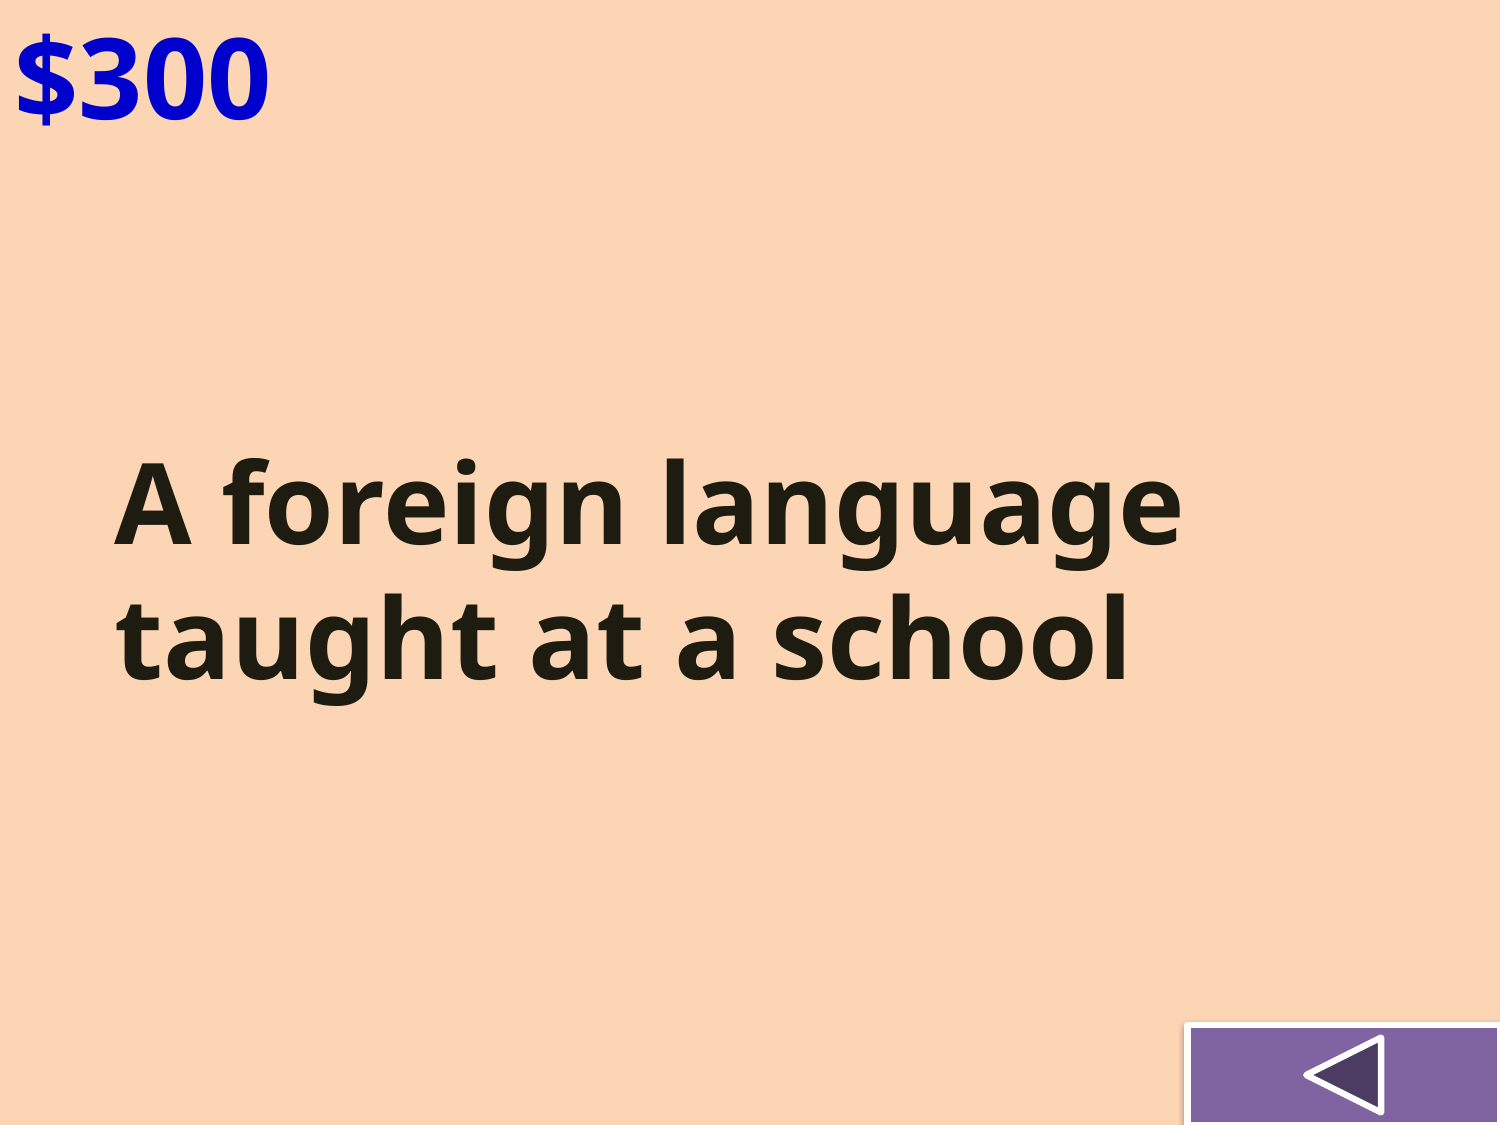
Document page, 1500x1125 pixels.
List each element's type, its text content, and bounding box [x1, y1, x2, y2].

text_box $300 [0, 0, 1425, 150]
text_box [1184, 1022, 1500, 1125]
text_box A foreign language taught at a school [99, 424, 1500, 710]
